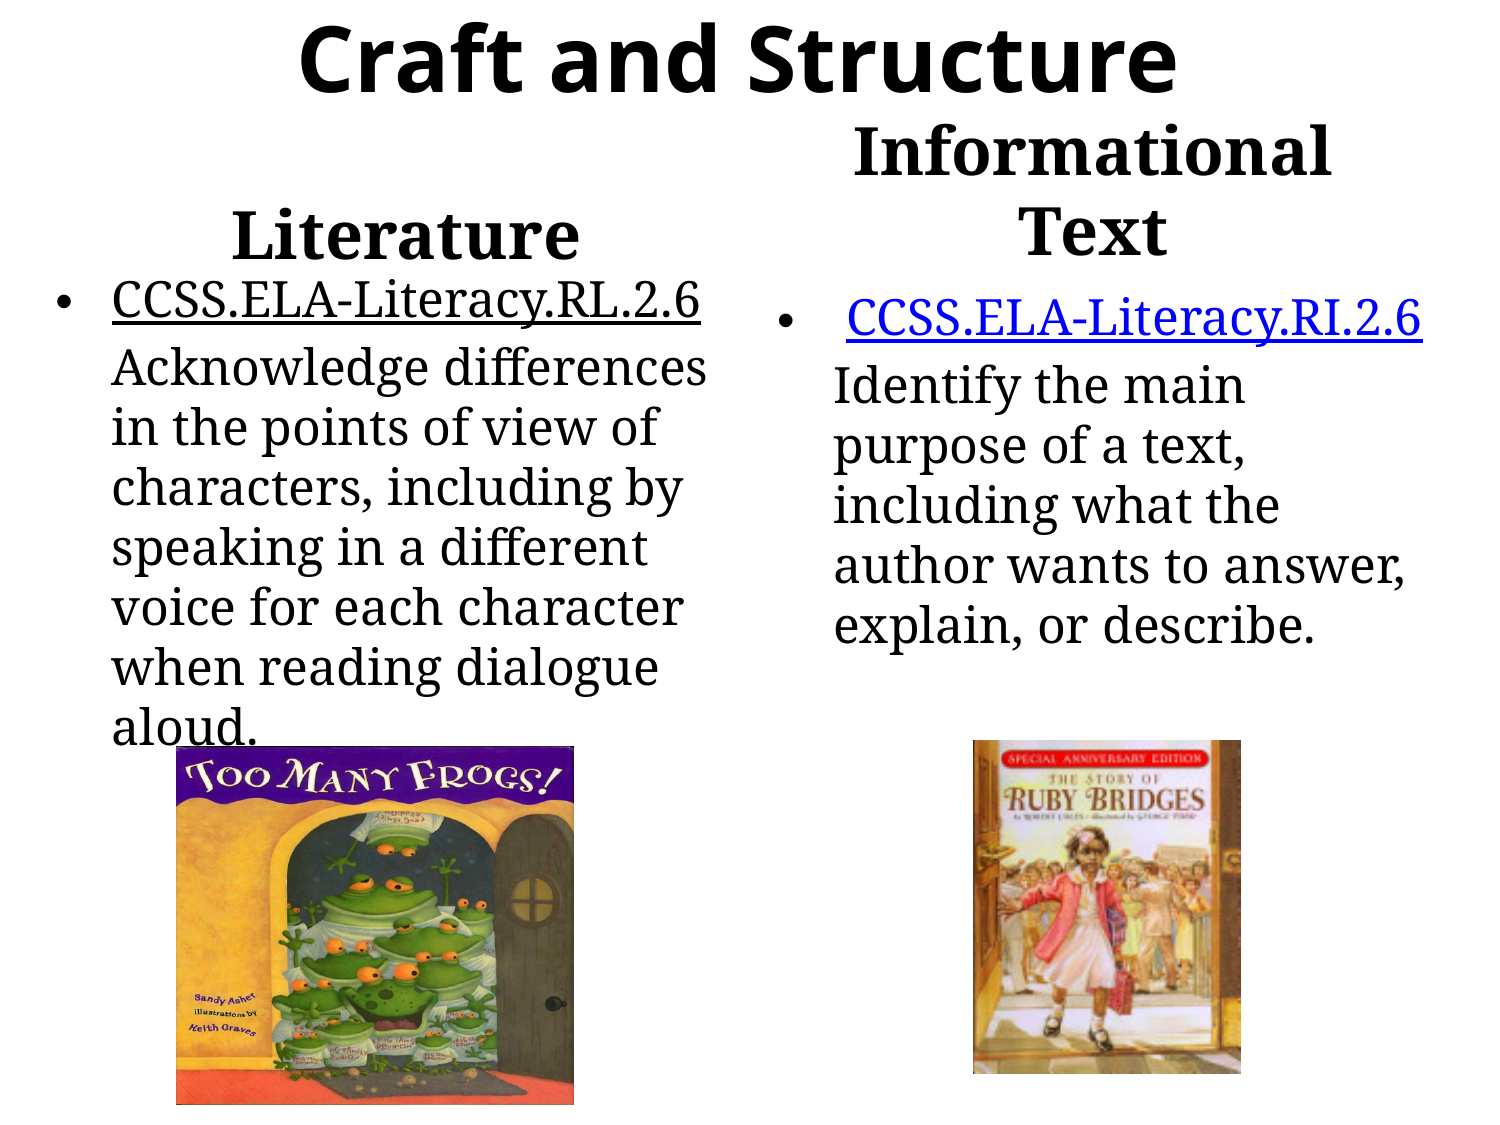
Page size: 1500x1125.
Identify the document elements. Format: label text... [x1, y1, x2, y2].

list Literature [75, 175, 738, 260]
list CCSS.ELA-Literacy.RI.2.6 Identify the main purpose of a text, including what the author wants to answer, explain, or describe. [761, 278, 1465, 1113]
picture [973, 739, 1241, 1074]
title Craft and Structure [75, 0, 1425, 150]
picture [176, 746, 575, 1105]
list Informational Text [761, 171, 1425, 276]
list CCSS.ELA-Literacy.RL.2.6 Acknowledge differences in the points of view of characters, including by speaking in a different voice for each character when reading dialogue aloud. [40, 260, 738, 979]
